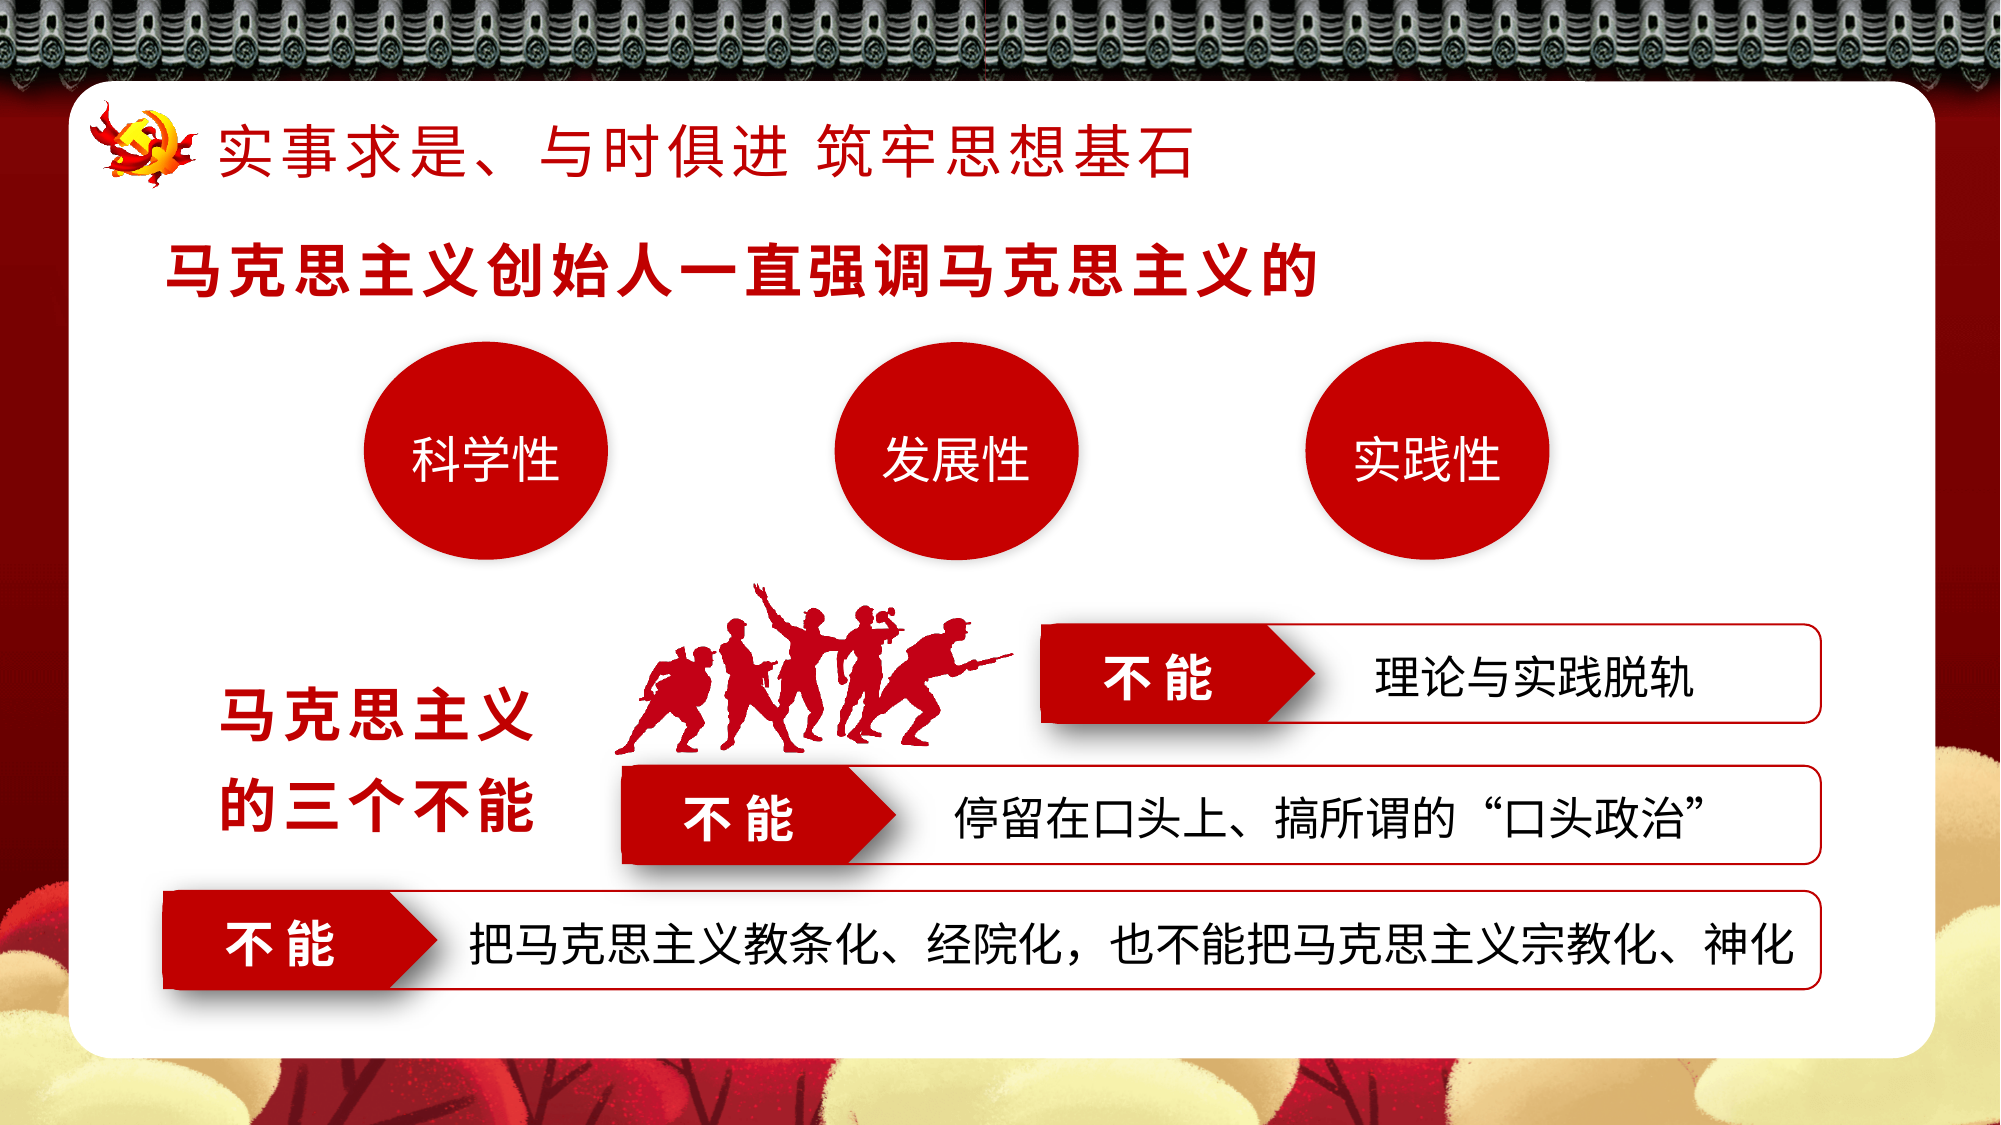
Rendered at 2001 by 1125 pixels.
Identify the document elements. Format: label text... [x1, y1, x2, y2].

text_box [1260, 341, 1595, 560]
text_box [1041, 624, 1821, 723]
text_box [163, 890, 1903, 990]
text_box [86, 87, 1427, 202]
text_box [621, 765, 1821, 865]
text_box 马克思主义的三个不能 [203, 649, 590, 847]
text_box 马克思主义创始人一直强调马克思主义的 [149, 205, 1550, 312]
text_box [319, 341, 653, 560]
picture [0, 0, 2001, 1125]
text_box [790, 342, 1124, 561]
